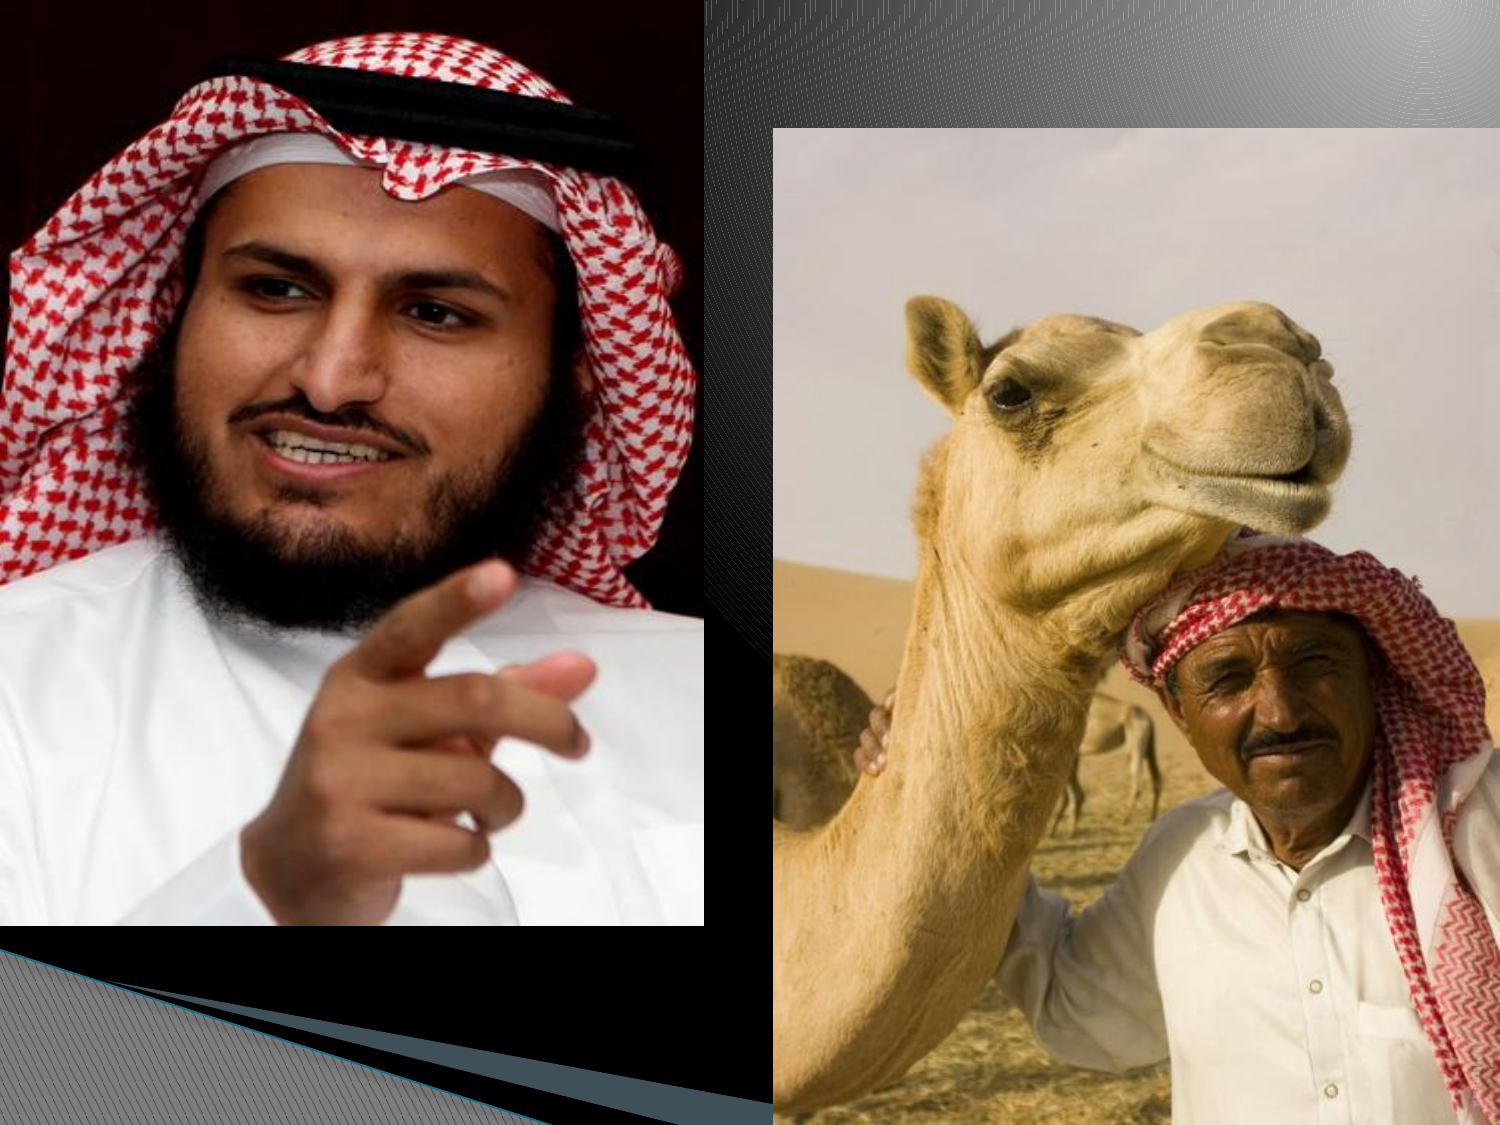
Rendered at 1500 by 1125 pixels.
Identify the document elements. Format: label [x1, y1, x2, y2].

picture [773, 128, 1500, 1125]
picture [0, 952, 543, 1125]
picture [0, 0, 704, 927]
